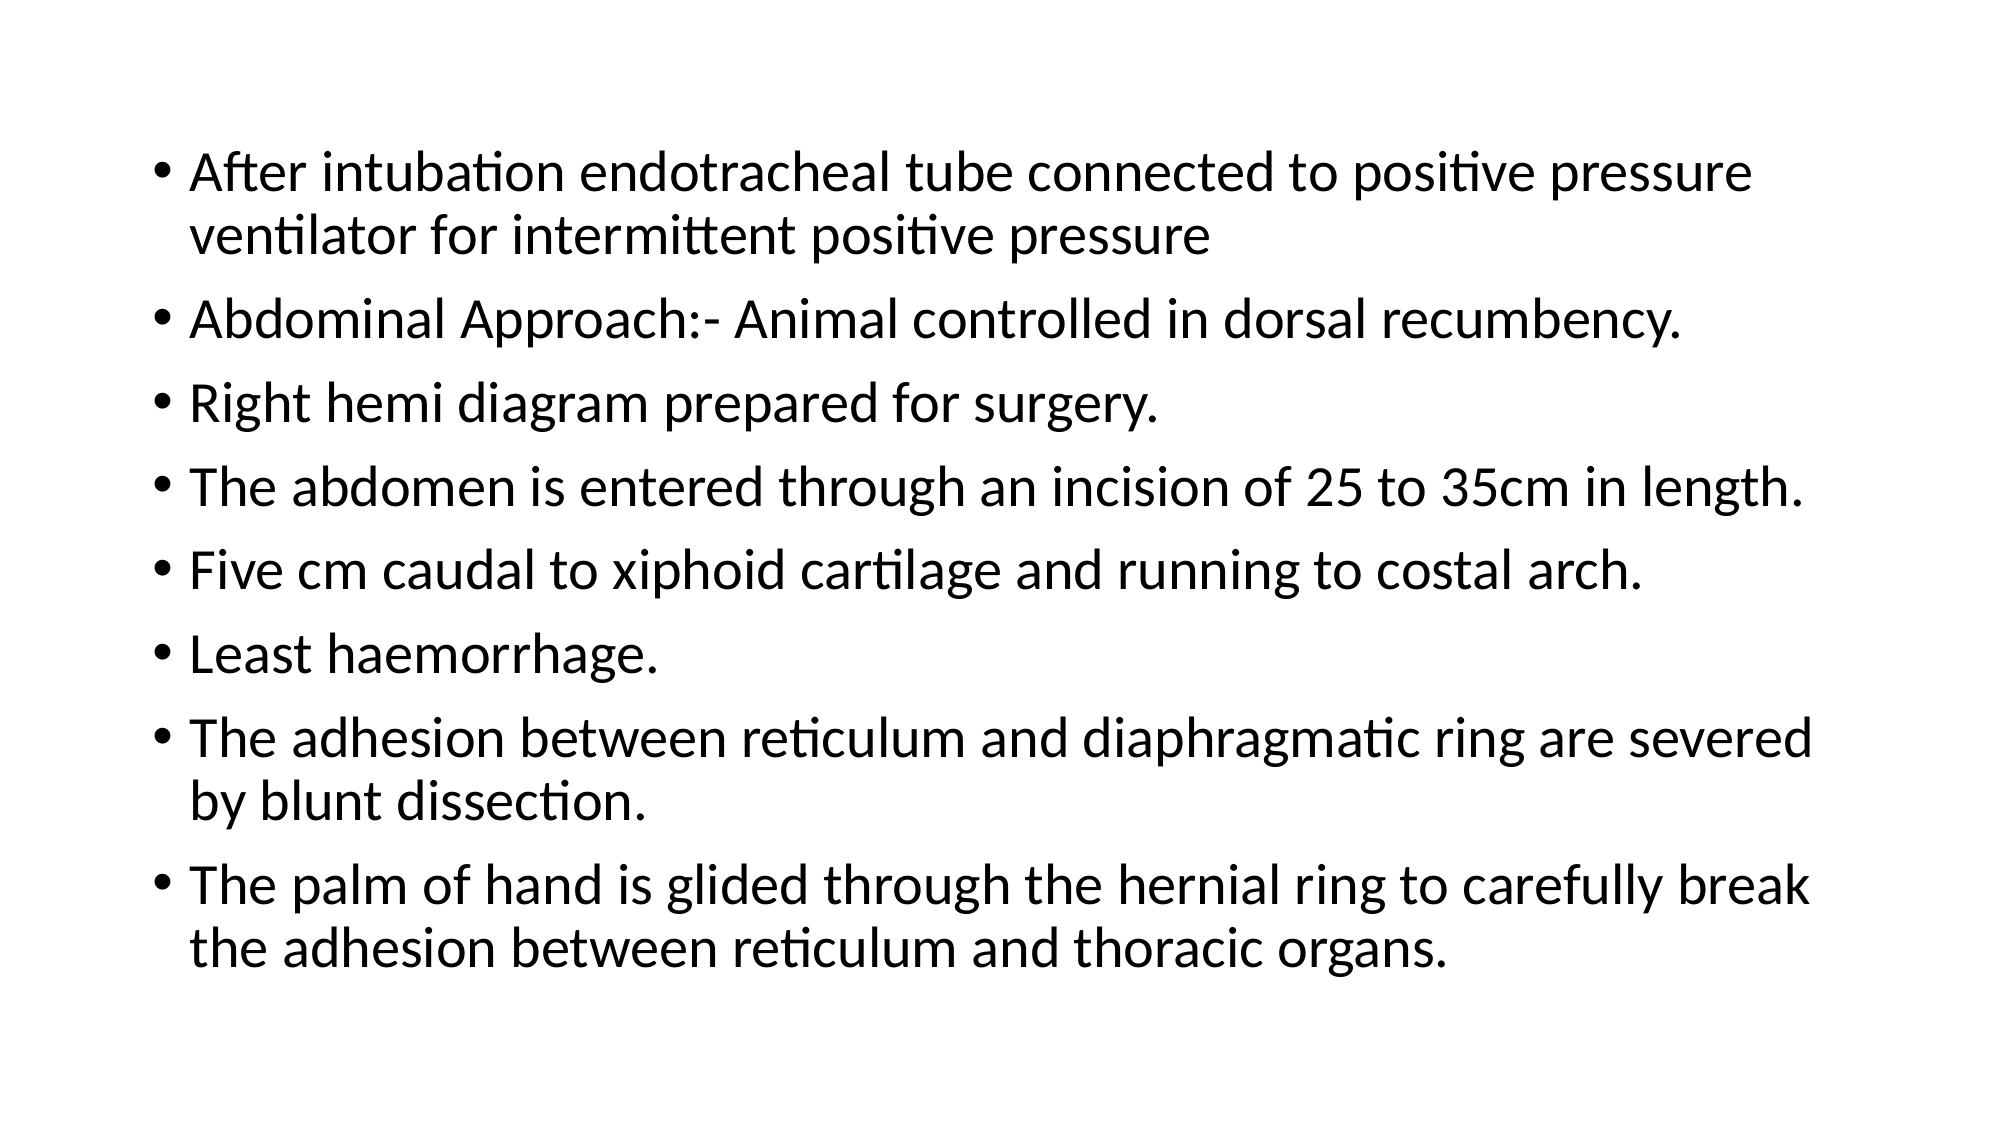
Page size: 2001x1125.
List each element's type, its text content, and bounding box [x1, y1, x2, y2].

list After intubation endotracheal tube connected to positive pressure ventilator for intermittent positive pressure Abdominal Approach:- Animal controlled in dorsal recumbency. Right hemi diagram prepared for surgery. The abdomen is entered through an incision of 25 to 35cm in length. Five cm caudal to xiphoid cartilage and running to costal arch. Least haemorrhage. The adhesion between reticulum and diaphragmatic ring are severed by blunt dissection. The palm of hand is glided through the hernial ring to carefully break the adhesion between reticulum and thoracic organs. [137, 133, 1863, 1014]
